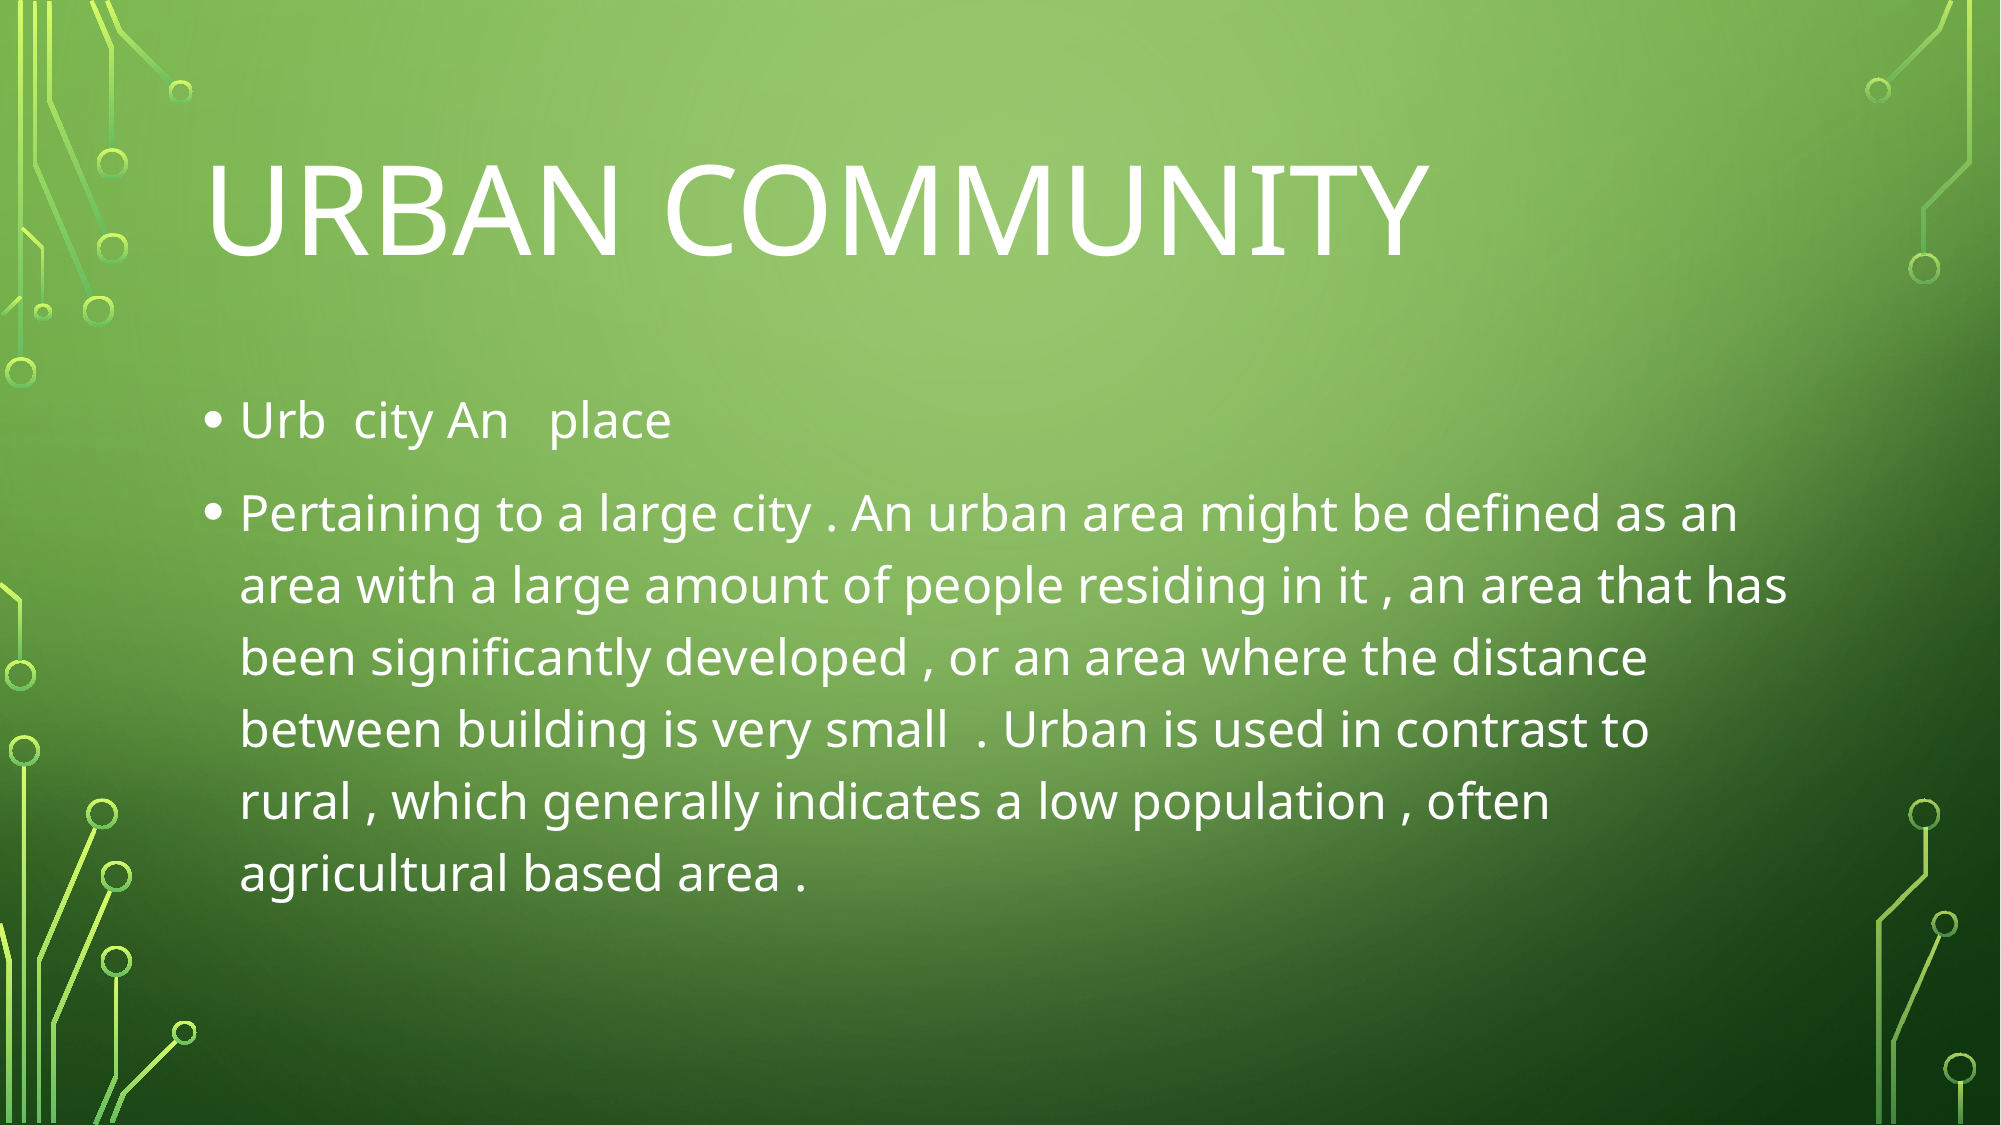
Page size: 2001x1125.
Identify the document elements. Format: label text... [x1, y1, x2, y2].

title Urban community [187, 93, 1813, 337]
list Urb city An place Pertaining to a large city . An urban area might be defined as an area with a large amount of people residing in it , an area that has been significantly developed , or an area where the distance between building is very small . Urban is used in contrast to rural , which generally indicates a low population , often agricultural based area . [187, 369, 1813, 950]
